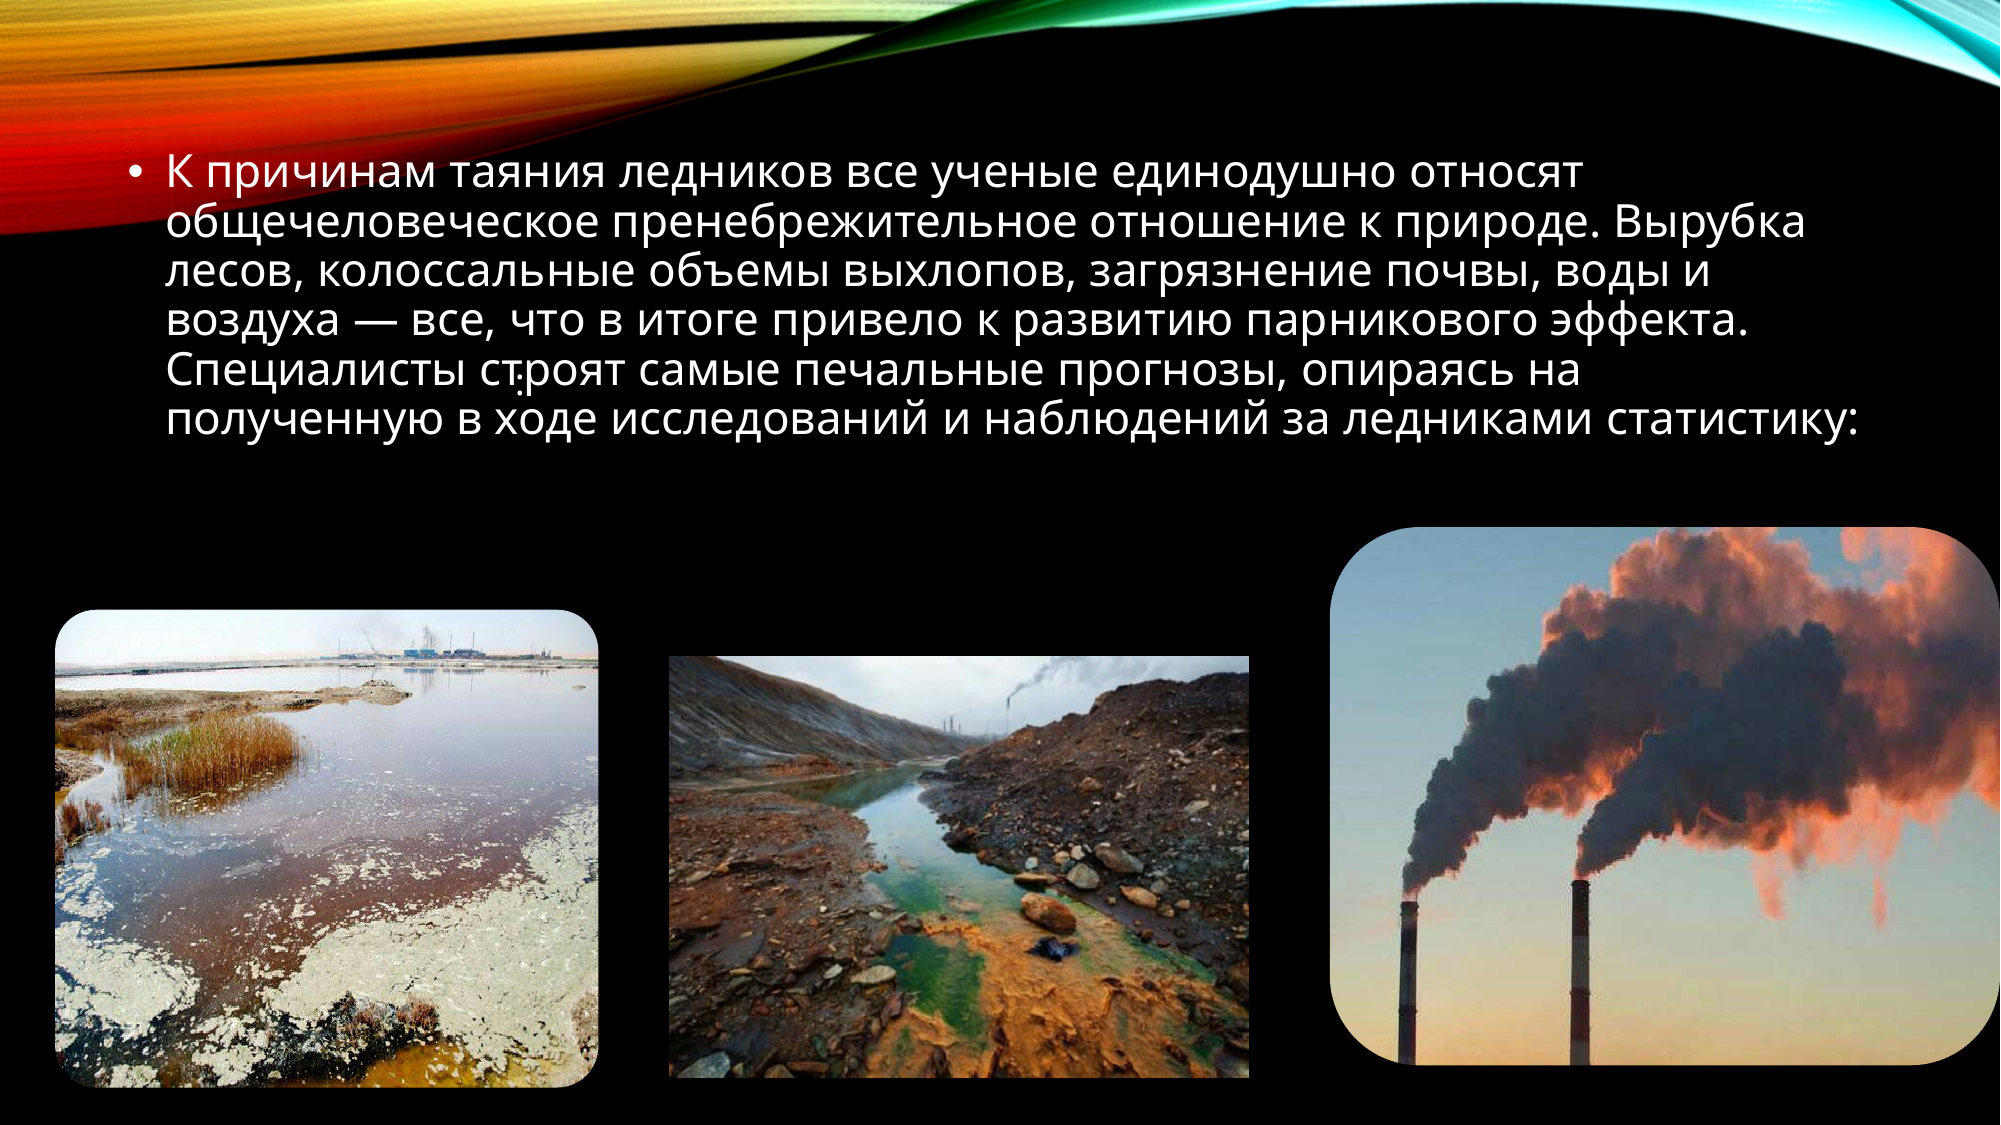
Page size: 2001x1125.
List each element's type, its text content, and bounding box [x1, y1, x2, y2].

picture [669, 656, 1249, 1078]
picture [54, 609, 599, 1088]
picture [0, 0, 2000, 237]
list К причинам таяния ледников все ученые единодушно относят общечеловеческое пренебрежительное отношение к природе. Вырубка лесов, колоссальные объемы выхлопов, загрязнение почвы, воды и воздуха — все, что в итоге привело к развитию парникового эффекта. Специалисты строят самые печальные прогнозы, опираясь на полученную в ходе исследований и наблюдений за ледниками статистику: [112, 140, 1888, 598]
text_box : [500, 350, 1500, 456]
picture [1329, 526, 2000, 1066]
